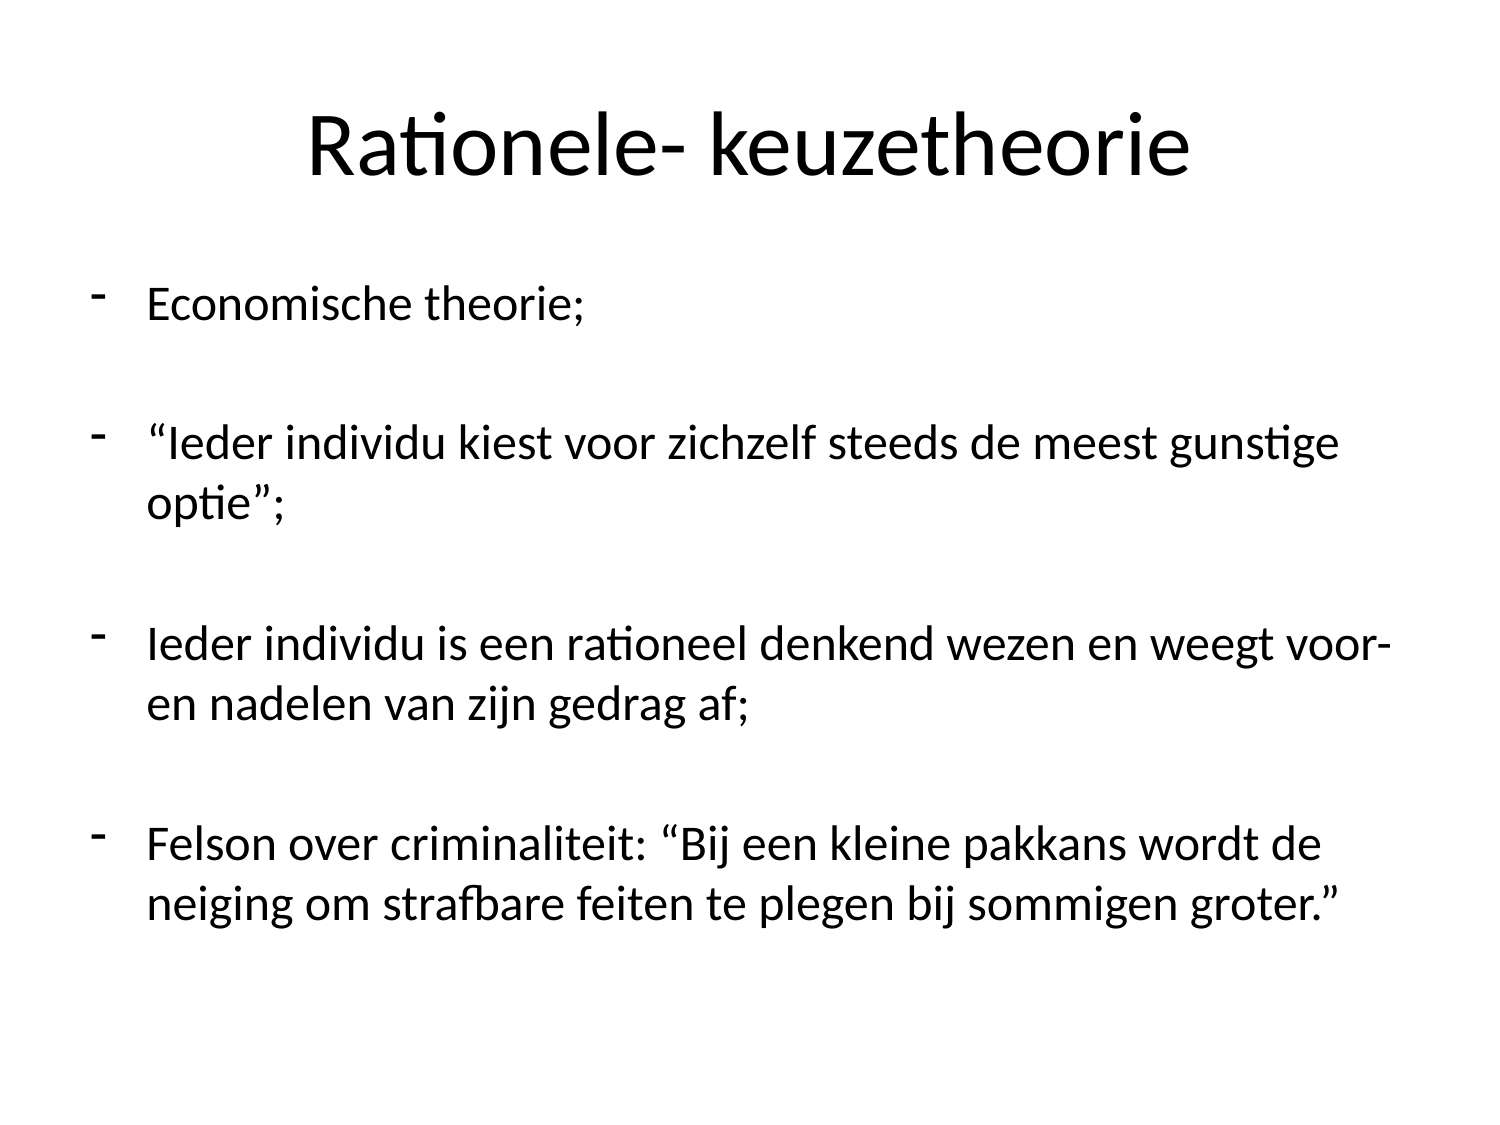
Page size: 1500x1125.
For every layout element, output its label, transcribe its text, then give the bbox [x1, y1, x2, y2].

title Rationele- keuzetheorie [75, 45, 1425, 233]
list Economische theorie; “Ieder individu kiest voor zichzelf steeds de meest gunstige optie”; Ieder individu is een rationeel denkend wezen en weegt voor- en nadelen van zijn gedrag af; Felson over criminaliteit: “Bij een kleine pakkans wordt de neiging om strafbare feiten te plegen bij sommigen groter.” [75, 262, 1425, 1005]
